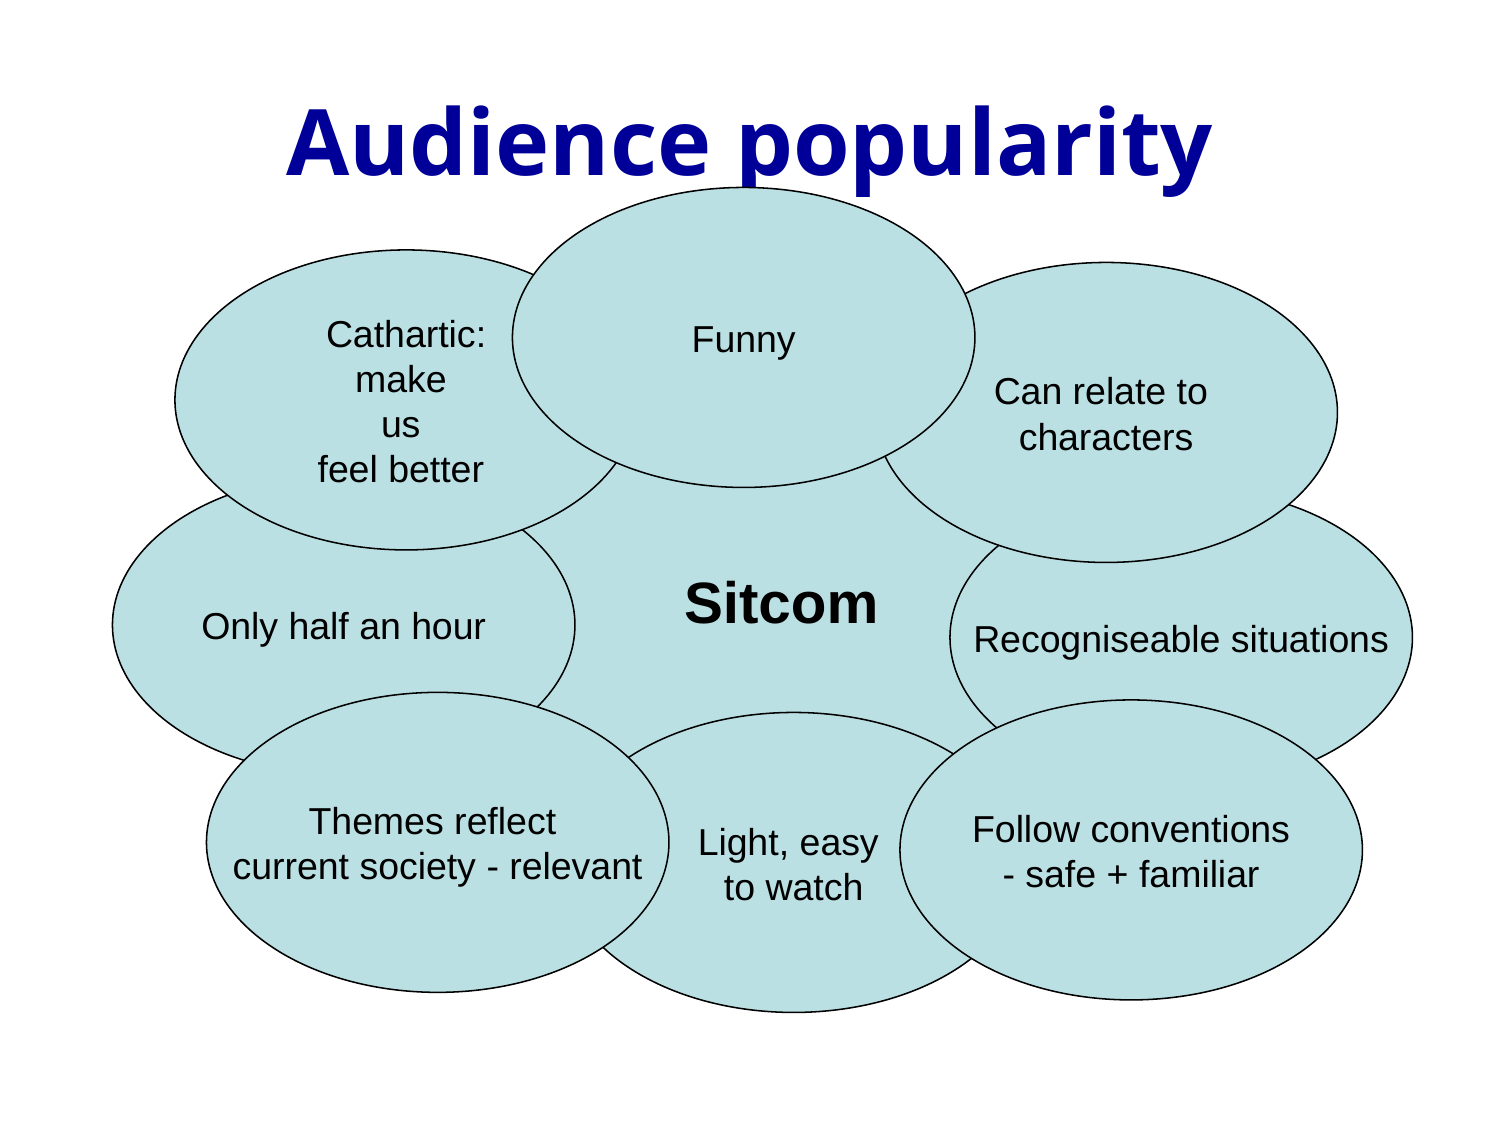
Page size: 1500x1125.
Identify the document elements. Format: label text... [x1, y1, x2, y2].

text_box Funny [512, 187, 975, 488]
text_box Sitcom [525, 457, 997, 757]
text_box Cathartic: make us feel better [174, 249, 616, 550]
text_box Themes reflect current society - relevant [206, 692, 669, 993]
text_box Only half an hour [112, 495, 575, 760]
title Audience popularity [74, 44, 1426, 233]
text_box Recogniseable situations [949, 505, 1413, 759]
text_box Follow conventions - safe + familiar [899, 699, 1363, 1000]
text_box Light, easy to watch [603, 712, 971, 1013]
text_box Can relate to characters [885, 262, 1338, 563]
